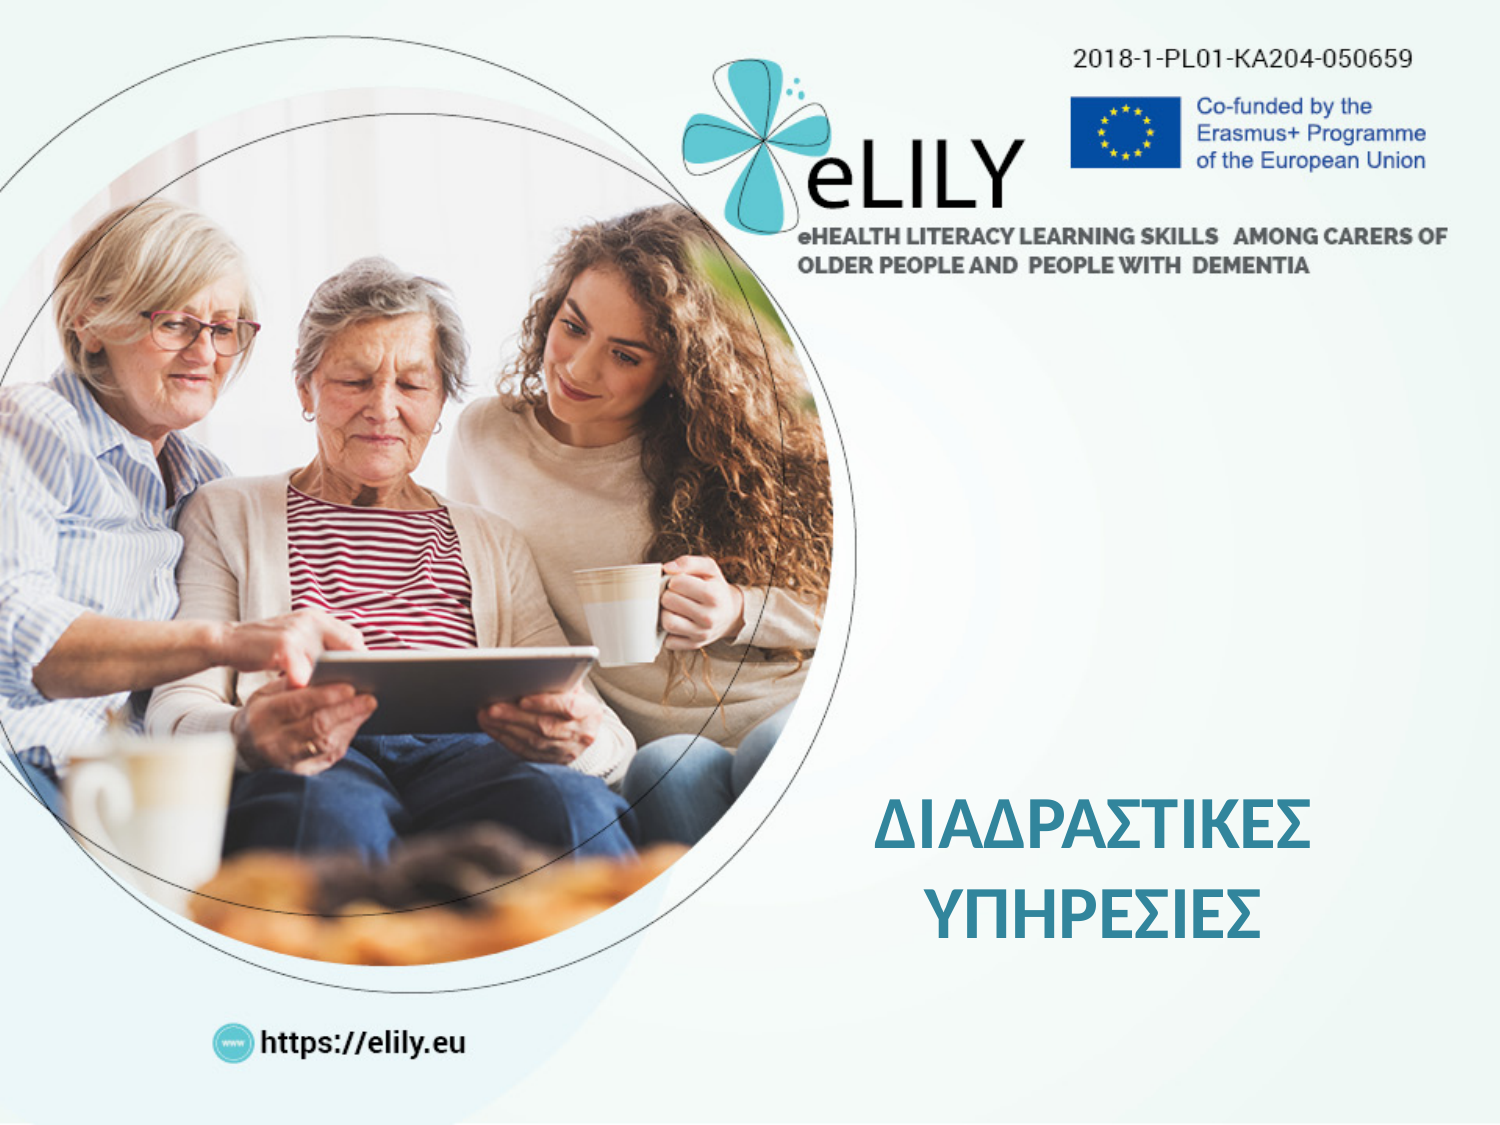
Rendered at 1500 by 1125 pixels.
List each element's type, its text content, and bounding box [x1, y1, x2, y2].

picture [0, 0, 1500, 1125]
text_box ΔΙΑΔΡΑΣΤΙΚΕΣ ΥΠΗΡΕΣΙΕΣ [714, 765, 1473, 961]
